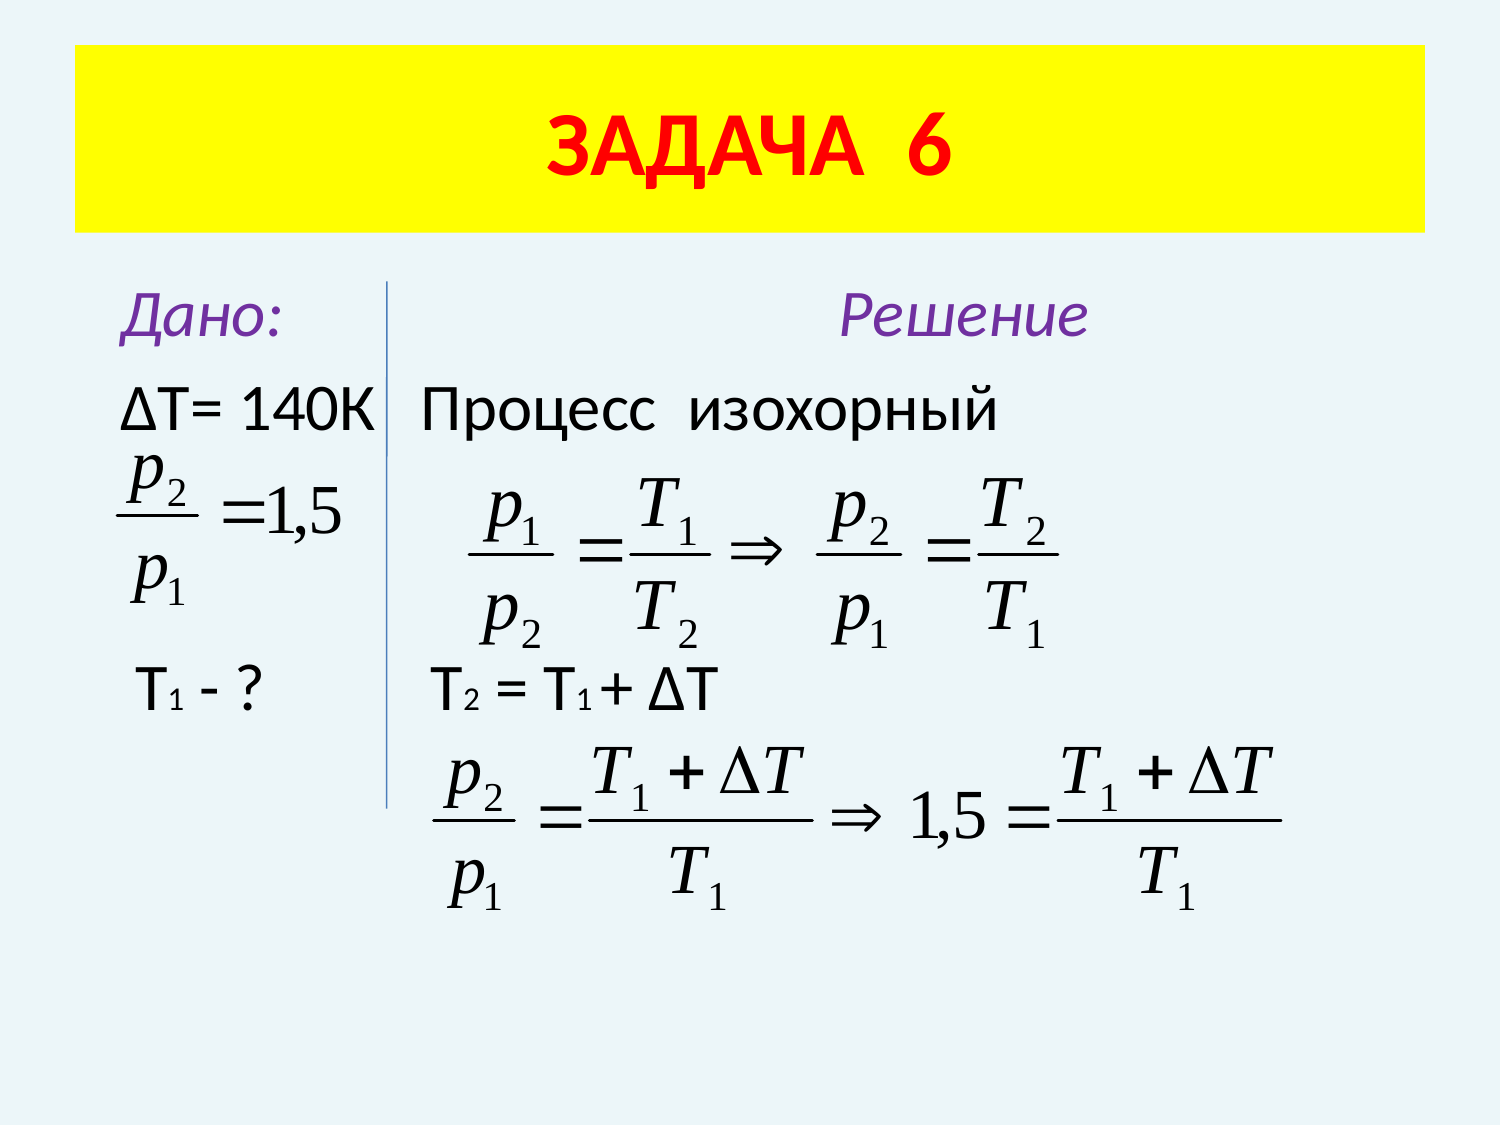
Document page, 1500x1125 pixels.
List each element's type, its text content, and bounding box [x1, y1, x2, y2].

title ЗАДАЧА 6 [75, 45, 1425, 233]
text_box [105, 421, 352, 622]
list Дано: Решение ΔТ= 140К Процесс изохорный Т1 - ? Т2 = Т1 + ΔТ [75, 262, 1425, 1055]
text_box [456, 456, 1073, 665]
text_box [421, 726, 1298, 927]
